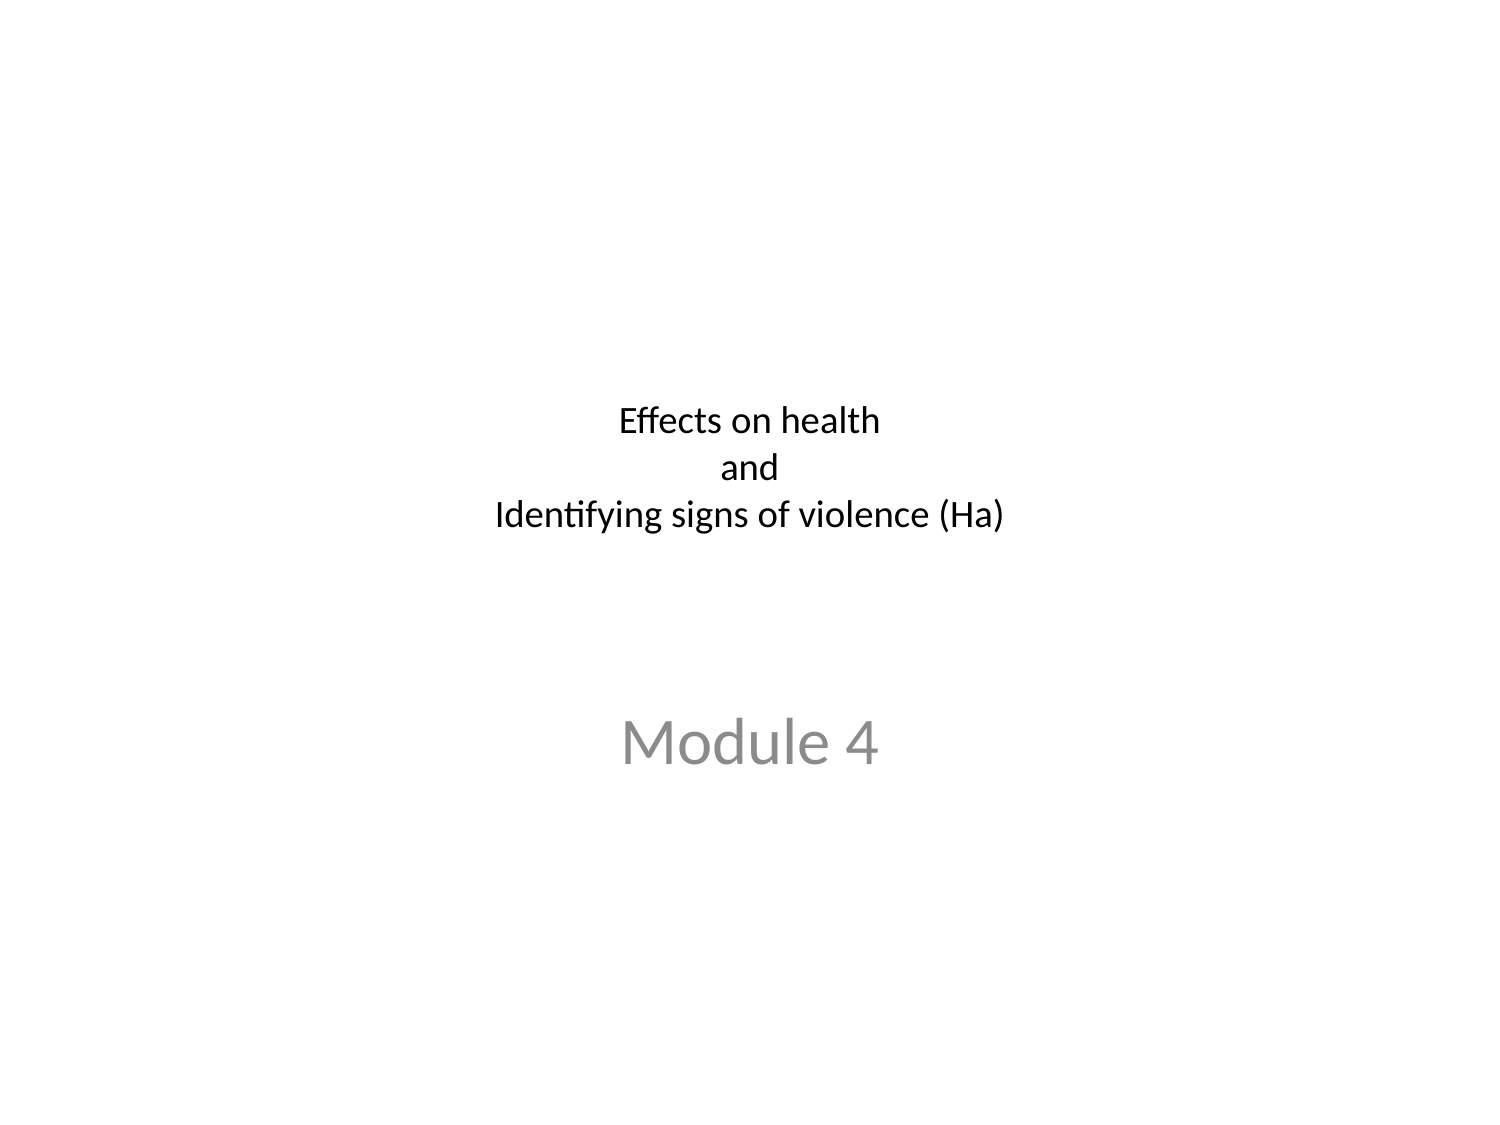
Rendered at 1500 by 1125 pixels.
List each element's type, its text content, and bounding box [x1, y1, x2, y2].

subtitle Module 4 [225, 690, 1275, 978]
title Effects on health and Identifying signs of violence (Ha) [112, 344, 1388, 586]
